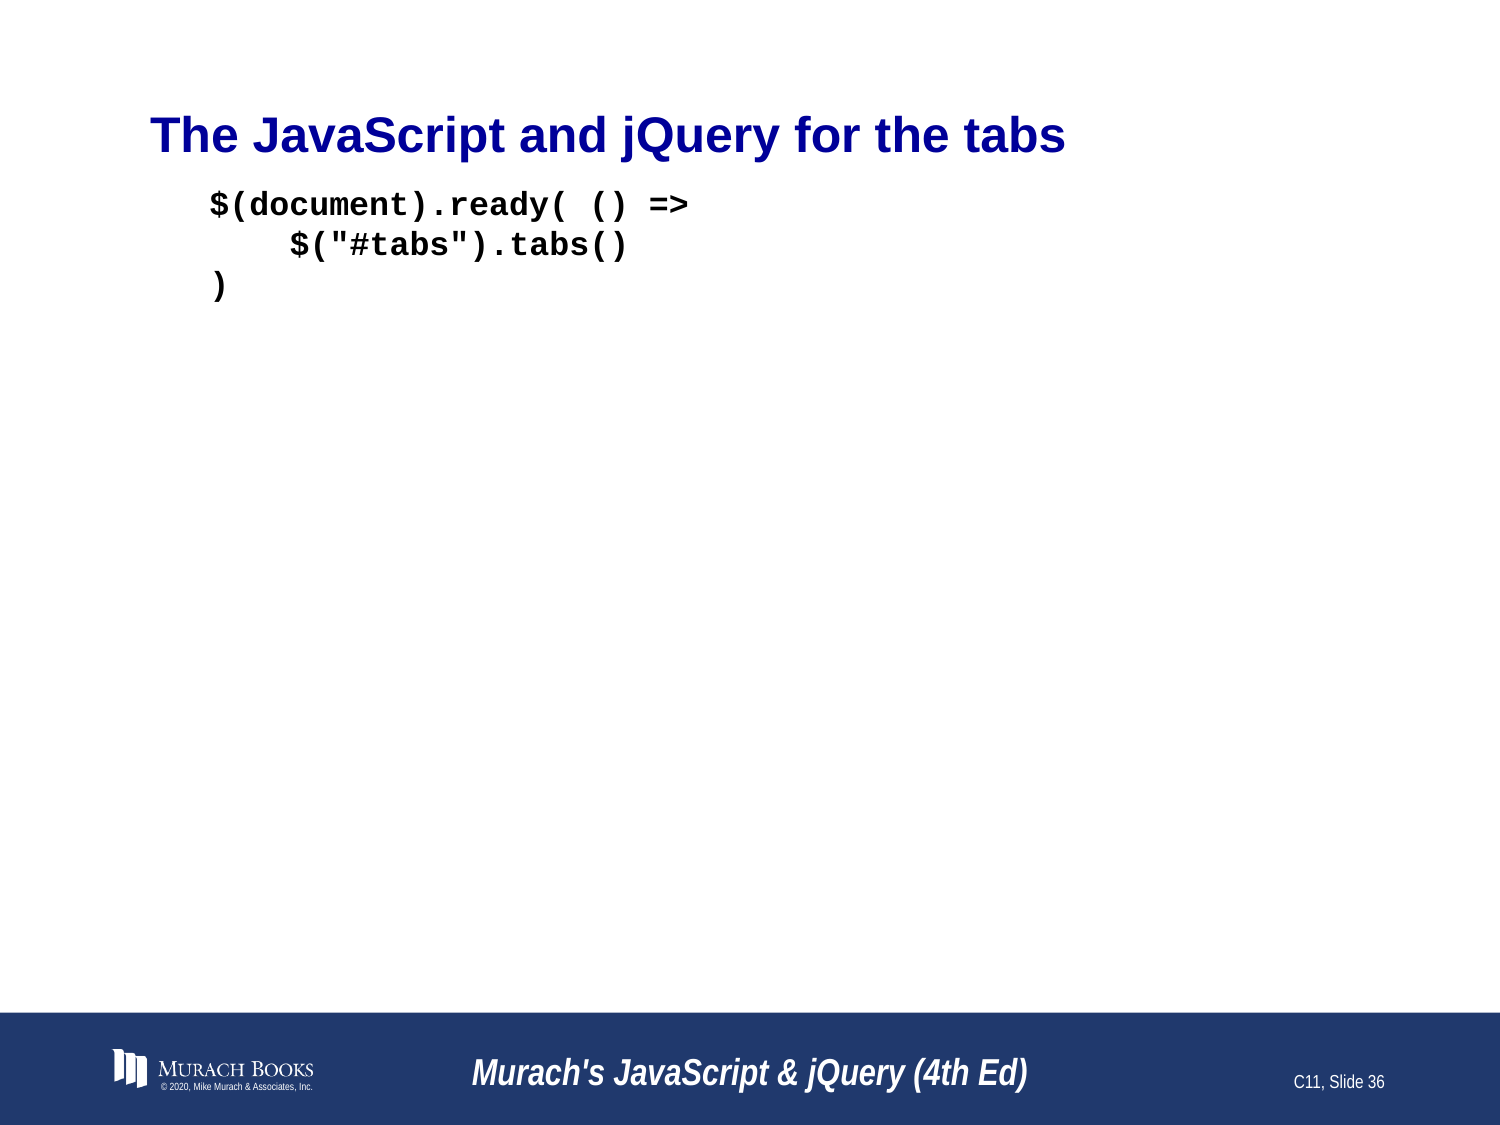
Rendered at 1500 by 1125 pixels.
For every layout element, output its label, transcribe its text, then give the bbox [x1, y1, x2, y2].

slide_number Murach's JavaScript & jQuery (4th Ed) [463, 1025, 1050, 1100]
list $(document).ready( () => $("#tabs").tabs() ) [137, 174, 1350, 975]
title The JavaScript and jQuery for the tabs [150, 102, 1350, 164]
slide_number C11, Slide 36 [1087, 1025, 1400, 1100]
footer © 2020, Mike Murach & Associates, Inc. [12, 1025, 463, 1100]
